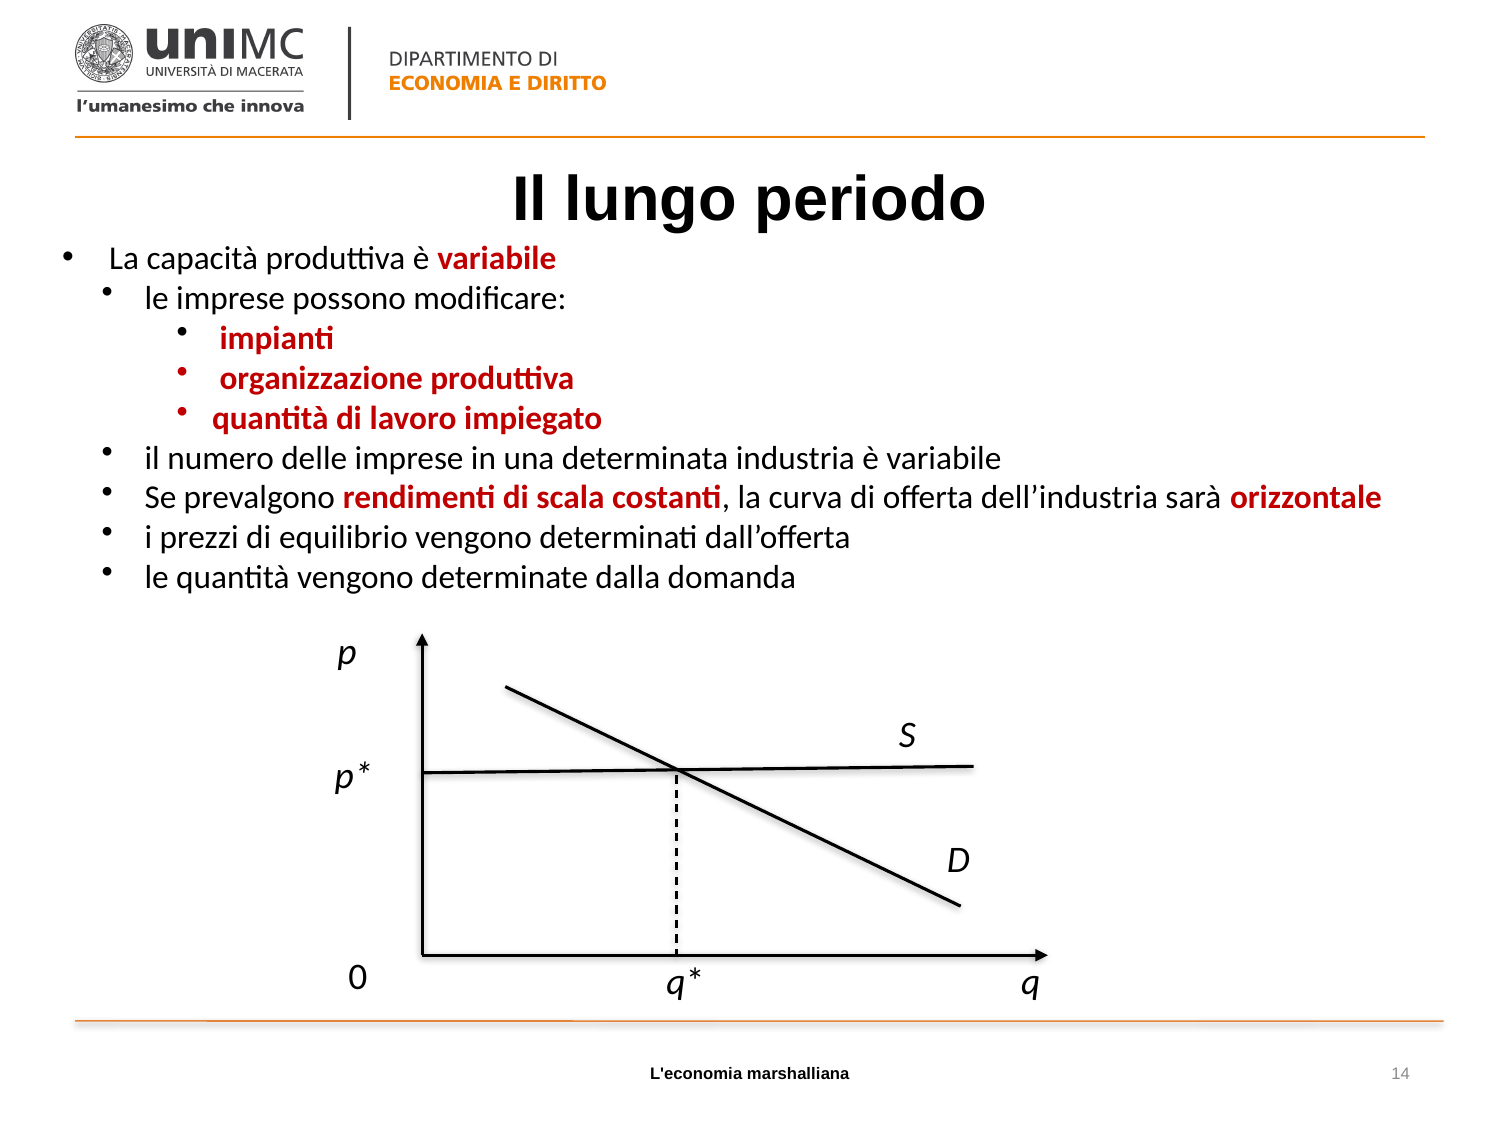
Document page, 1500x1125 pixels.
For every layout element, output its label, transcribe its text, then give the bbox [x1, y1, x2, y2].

slide_number 14 [1074, 1042, 1425, 1103]
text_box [319, 619, 1090, 1011]
title Il lungo periodo [75, 149, 1425, 241]
picture [75, 24, 1425, 138]
footer L'economia marshalliana [512, 1042, 988, 1103]
text_box La capacità produttiva è variabile le imprese possono modificare: impianti organizzazione produttiva quantità di lavoro impiegato il numero delle imprese in una determinata industria è variabile Se prevalgono rendimenti di scala costanti, la curva di offerta dell’industria sarà orizzontale i prezzi di equilibrio vengono determinati dall’offerta le quantità vengono determinate dalla domanda [47, 228, 1500, 603]
